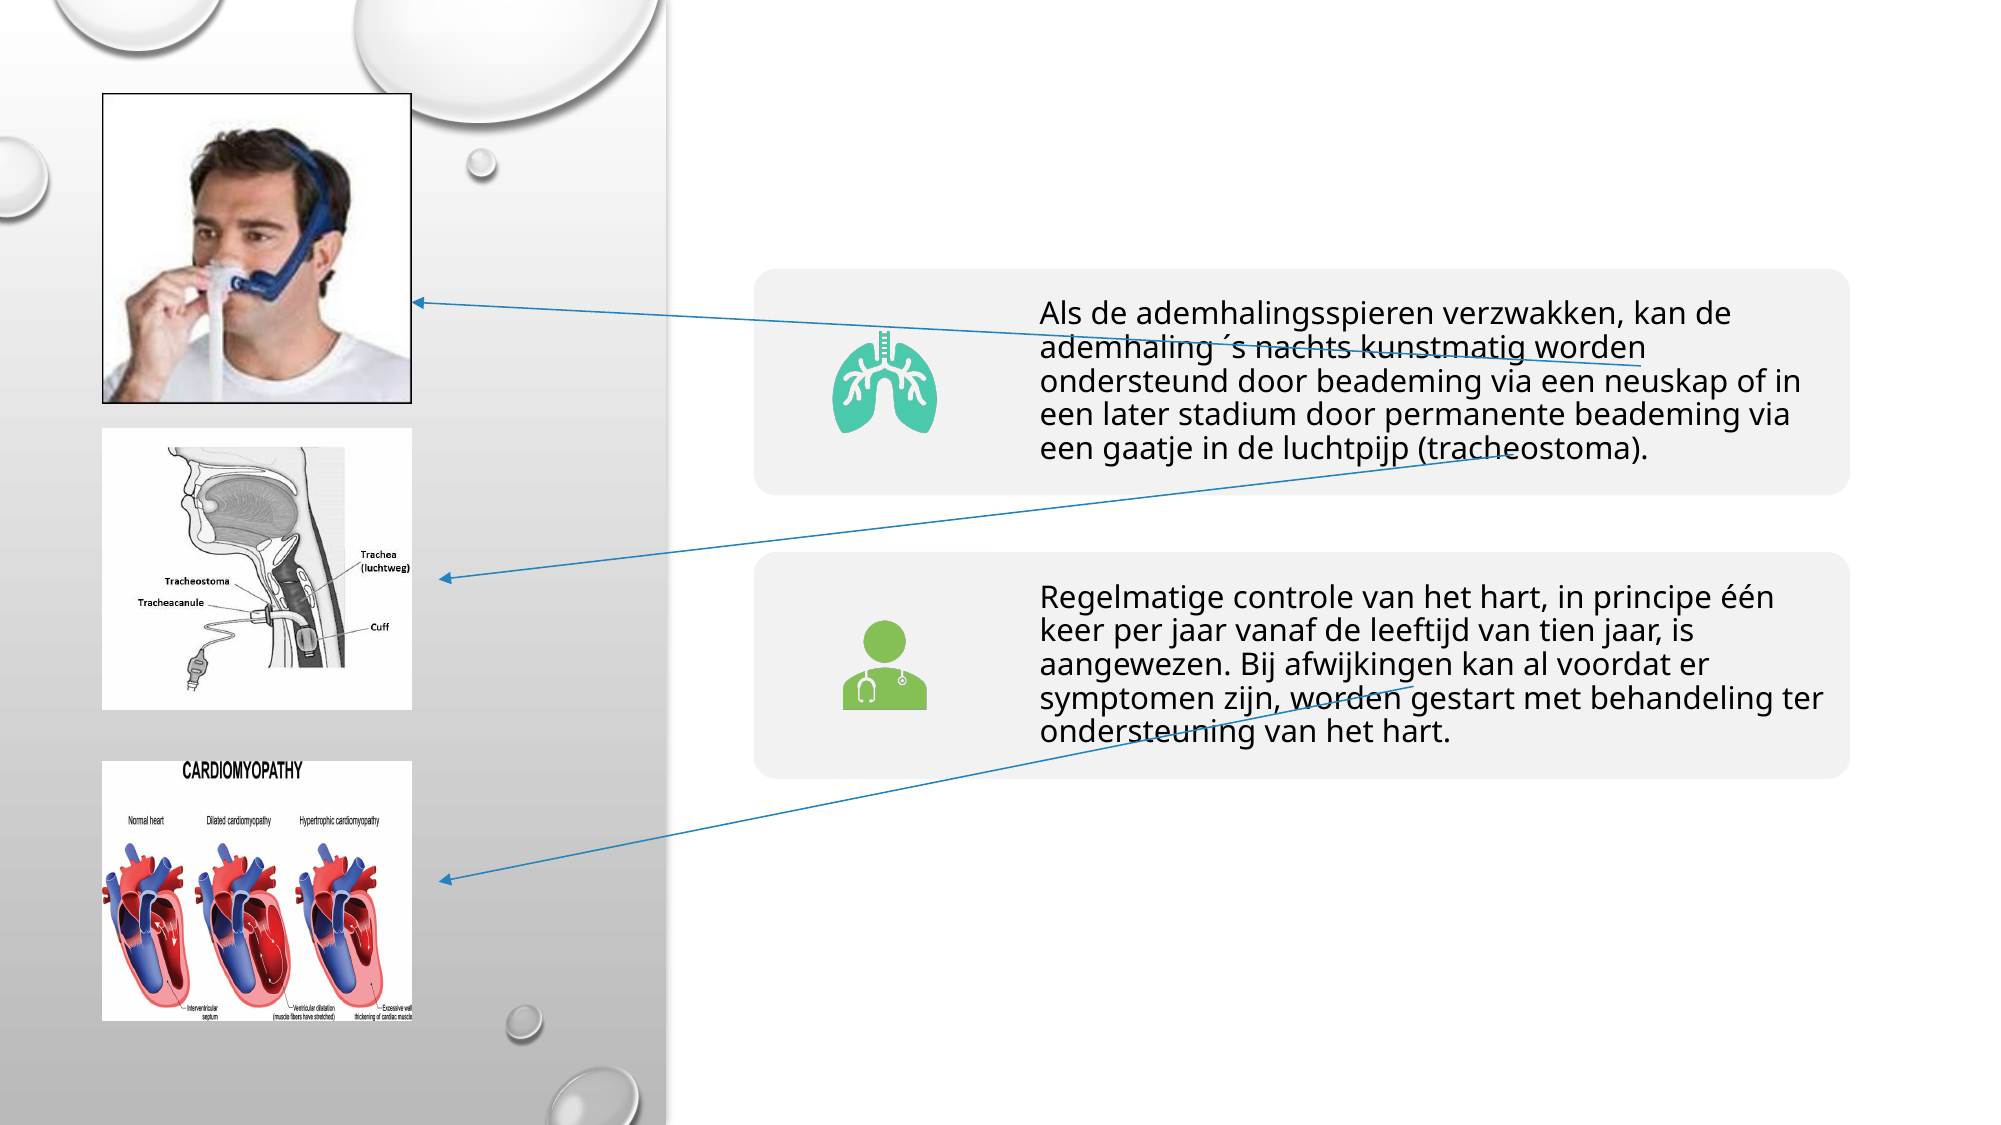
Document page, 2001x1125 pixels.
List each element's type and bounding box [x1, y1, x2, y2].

picture [0, 0, 2000, 1125]
text_box [753, 145, 1851, 902]
text_box [438, 454, 1514, 580]
text_box [438, 686, 1414, 882]
text_box [411, 301, 1642, 367]
